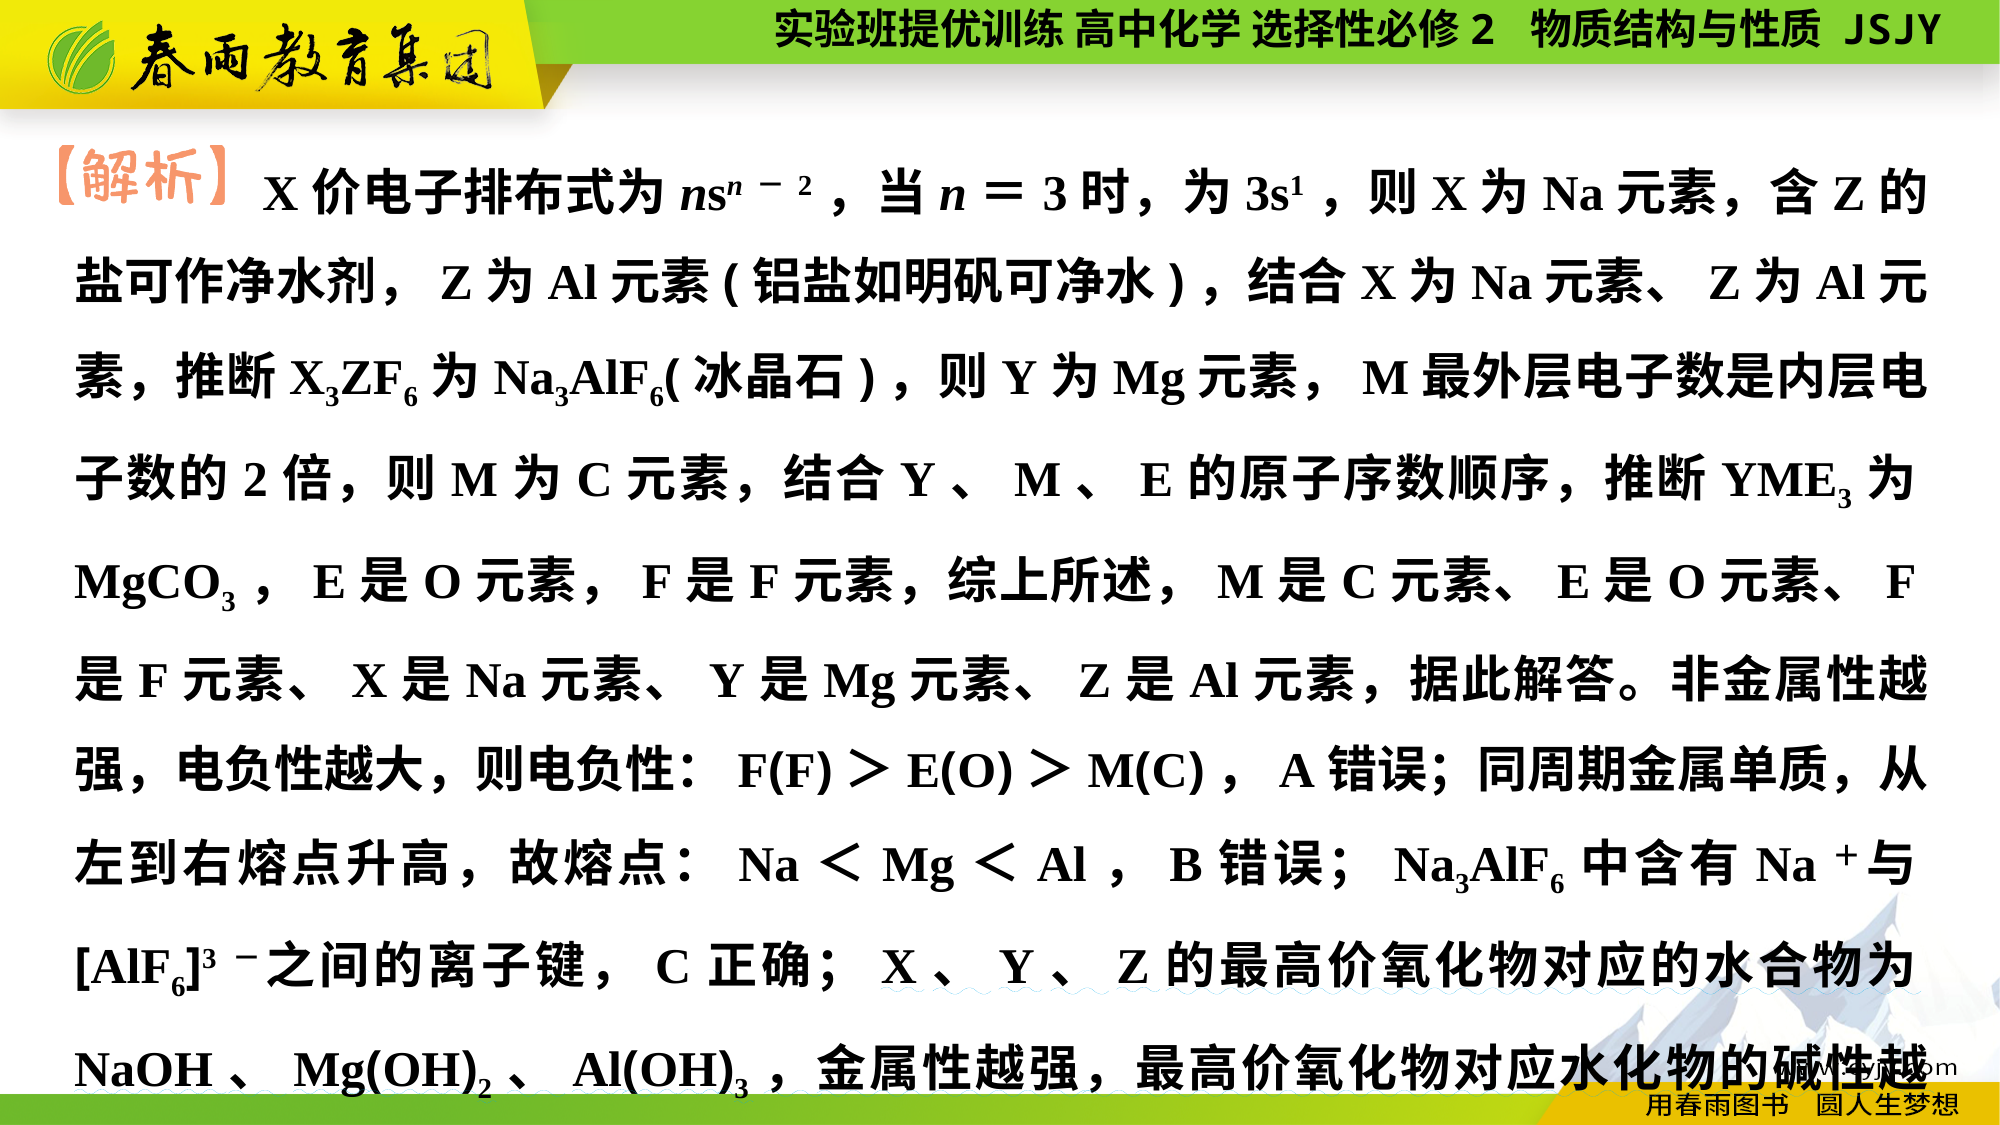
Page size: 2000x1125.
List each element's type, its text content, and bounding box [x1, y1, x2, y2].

list X价电子排布式为nsn－2，当n＝3时，为3s1，则X为Na元素，含Z的盐可作净水剂，Z为Al元素(铝盐如明矾可净水)，结合X为Na元素、Z为Al元素，推断X3ZF6为Na3AlF6(冰晶石)，则Y为Mg元素，M最外层电子数是内层电子数的2倍，则M为C元素，结合Y、M、E的原子序数顺序，推断YME3为MgCO3，E是O元素，F是F元素，综上所述，M是C元素、E是O元素、F是F元素、X是Na元素、Y是Mg元素、Z是Al元素，据此解答。非金属性越强，电负性越大，则电负性：F(F)＞E(O)＞M(C)，A错误；同周期金属单质，从左到右熔点升高，故熔点：Na＜Mg＜Al，B错误；Na3AlF6中含有Na＋与[AlF6]3－之间的离子键，C正确；X、Y、Z的最高价氧化物对应的水合物为NaOH、Mg(OH)2、Al(OH)3，金属性越强，最高价氧化物对应水化物的碱性越强，碱性：NaOH＞Mg(OH)2＞Al(OH)3，D错误。 [59, 122, 1944, 1035]
picture [0, 0, 2000, 1125]
